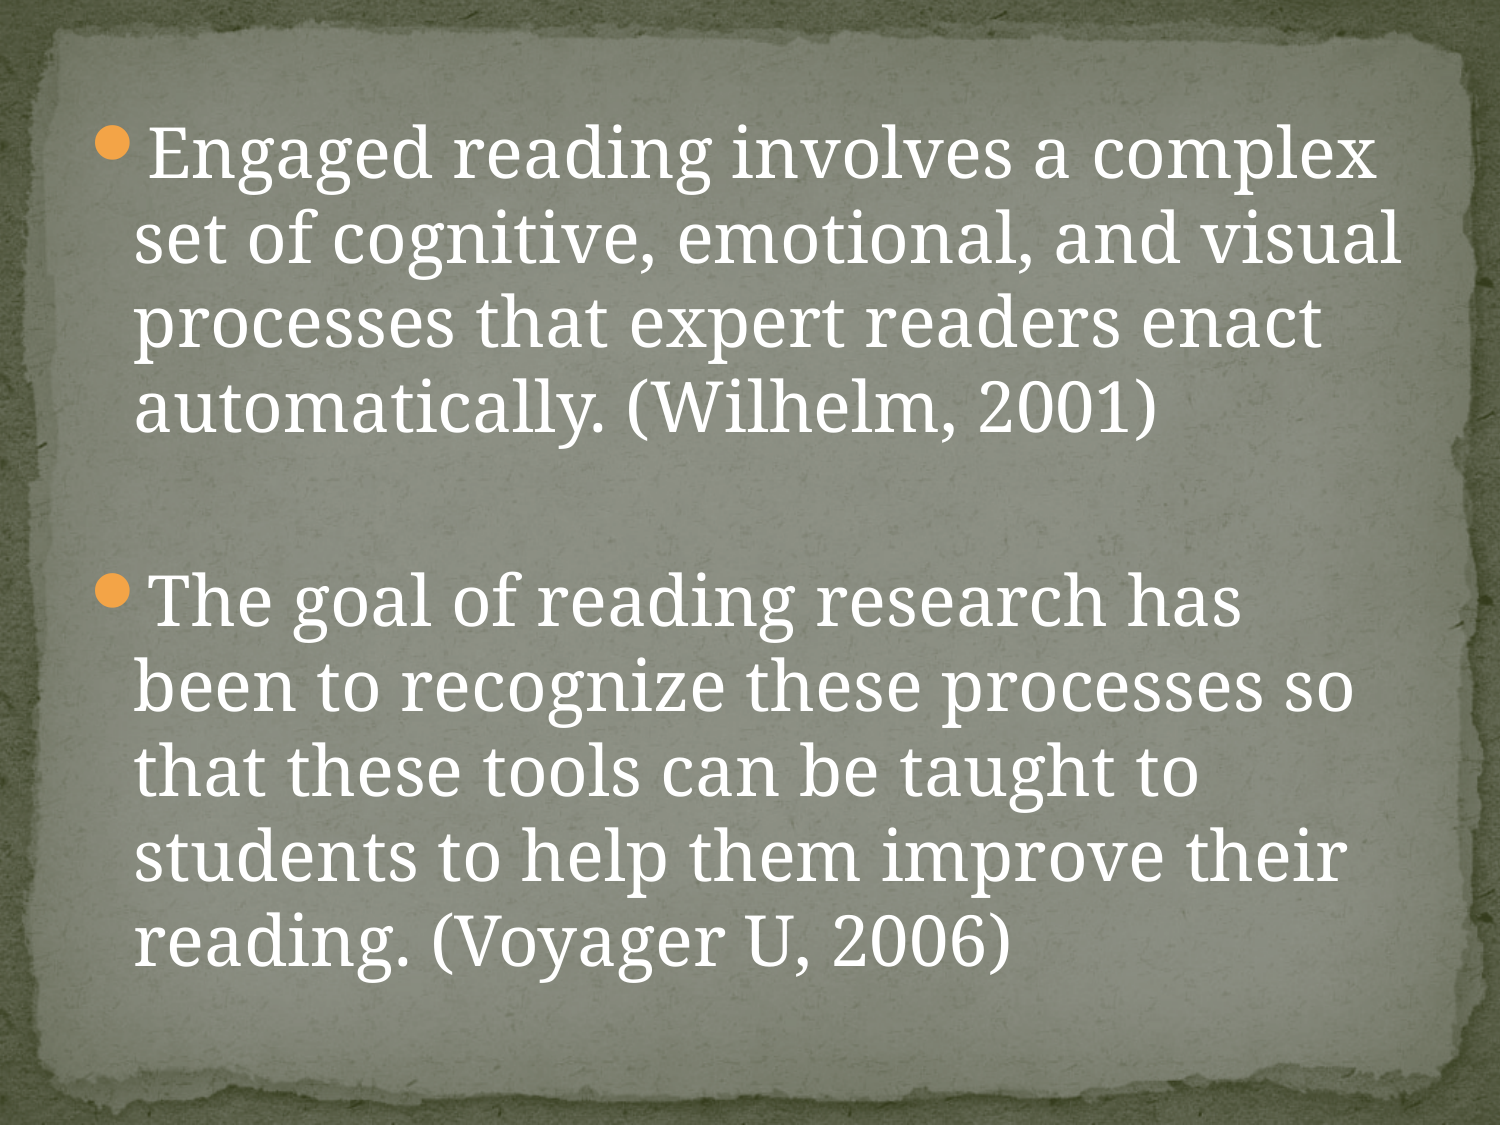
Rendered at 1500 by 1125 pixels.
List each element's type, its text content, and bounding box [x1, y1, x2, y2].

list Engaged reading involves a complex set of cognitive, emotional, and visual processes that expert readers enact automatically. (Wilhelm, 2001) The goal of reading research has been to recognize these processes so that these tools can be taught to students to help them improve their reading. (Voyager U, 2006) [74, 99, 1426, 1001]
